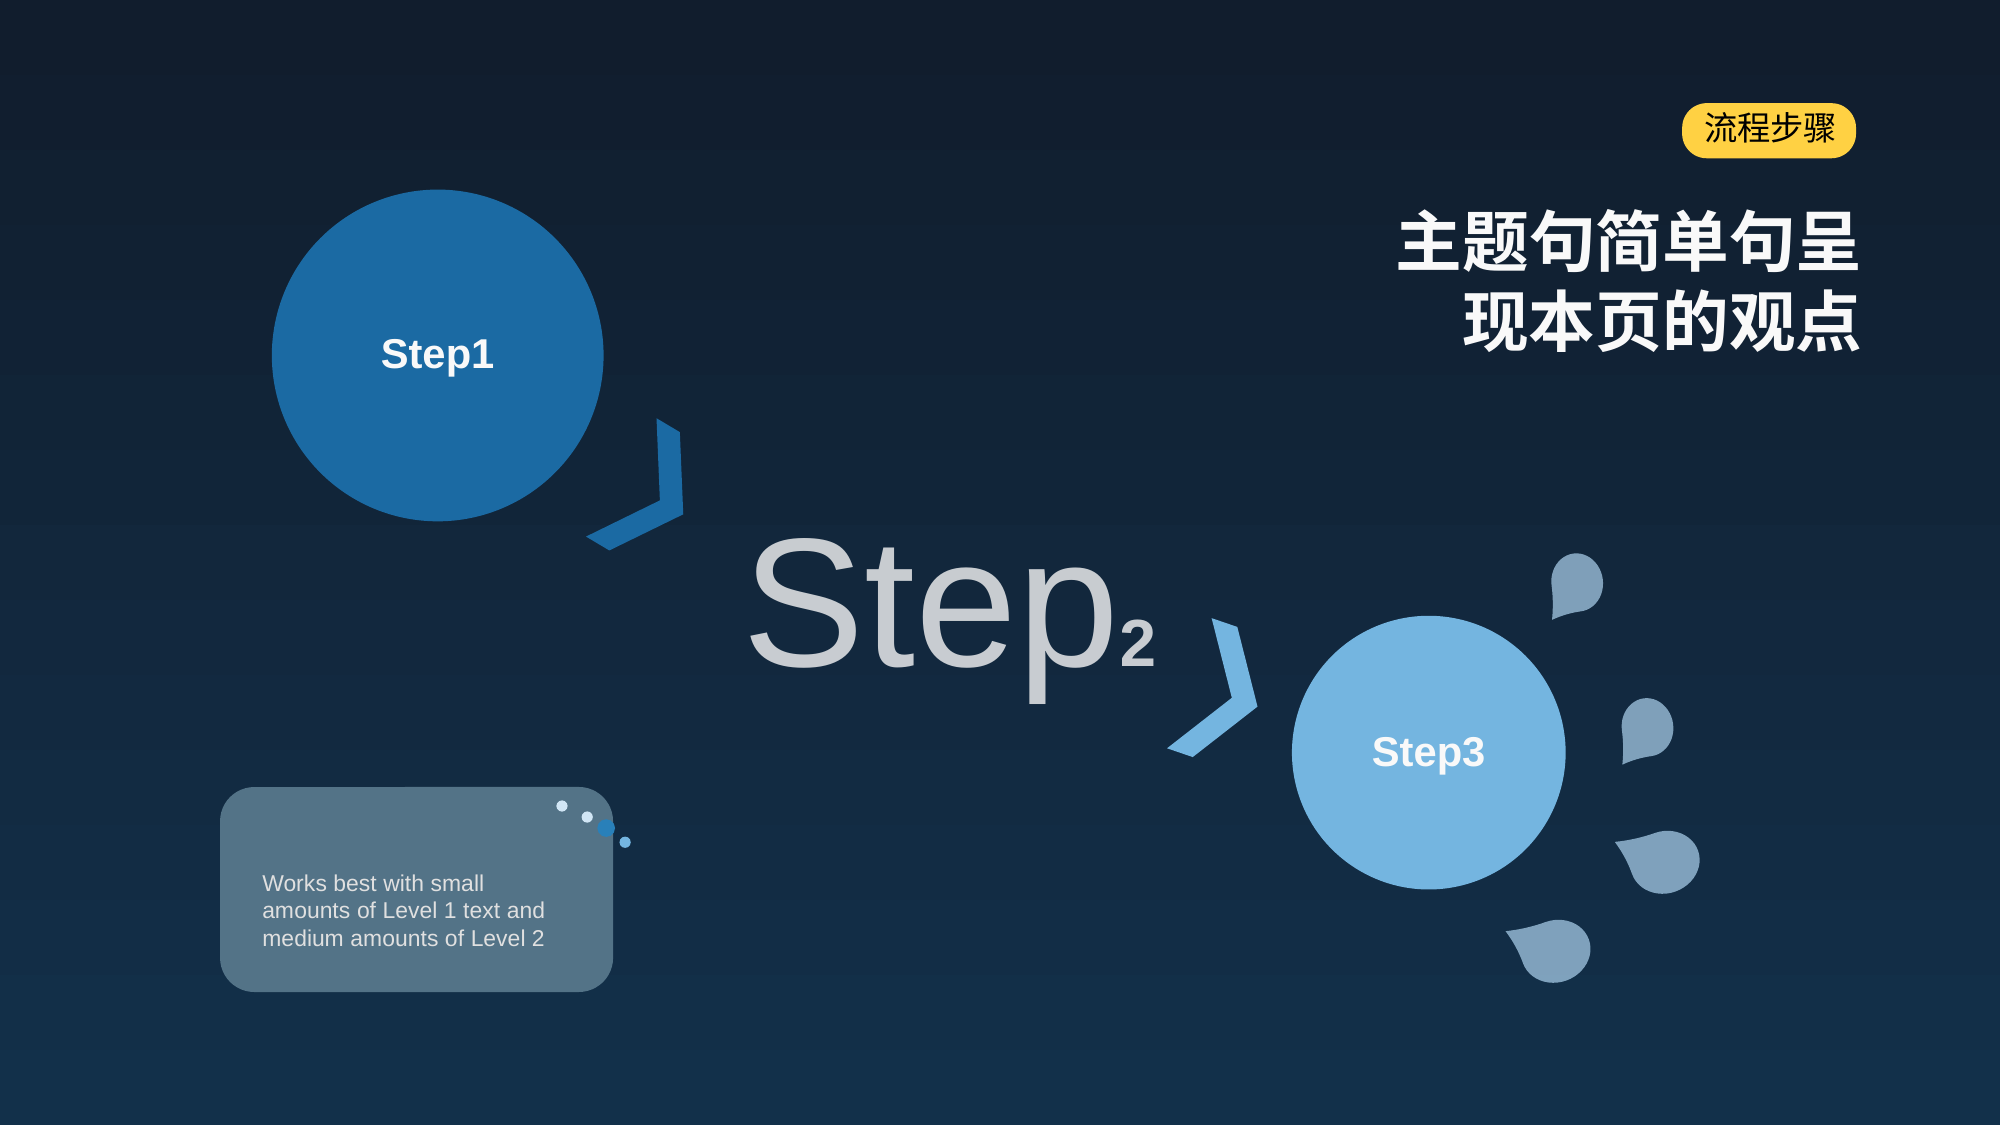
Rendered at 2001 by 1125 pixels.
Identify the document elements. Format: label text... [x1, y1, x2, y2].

text_box 主题句简单句呈现本页的观点 [1353, 192, 1878, 354]
text_box [217, 784, 616, 995]
text_box [1167, 618, 1258, 758]
text_box Step2 [702, 494, 1197, 720]
text_box [1619, 696, 1676, 767]
text_box Step1 [269, 187, 606, 524]
text_box Works best with small amounts of Level 1 text and medium amounts of Level 2 [247, 861, 586, 959]
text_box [556, 800, 631, 849]
text_box [1612, 828, 1702, 896]
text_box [1664, 99, 1878, 161]
text_box [1549, 551, 1606, 622]
text_box [586, 418, 684, 551]
text_box Step3 [1289, 613, 1568, 892]
text_box [1503, 917, 1593, 985]
